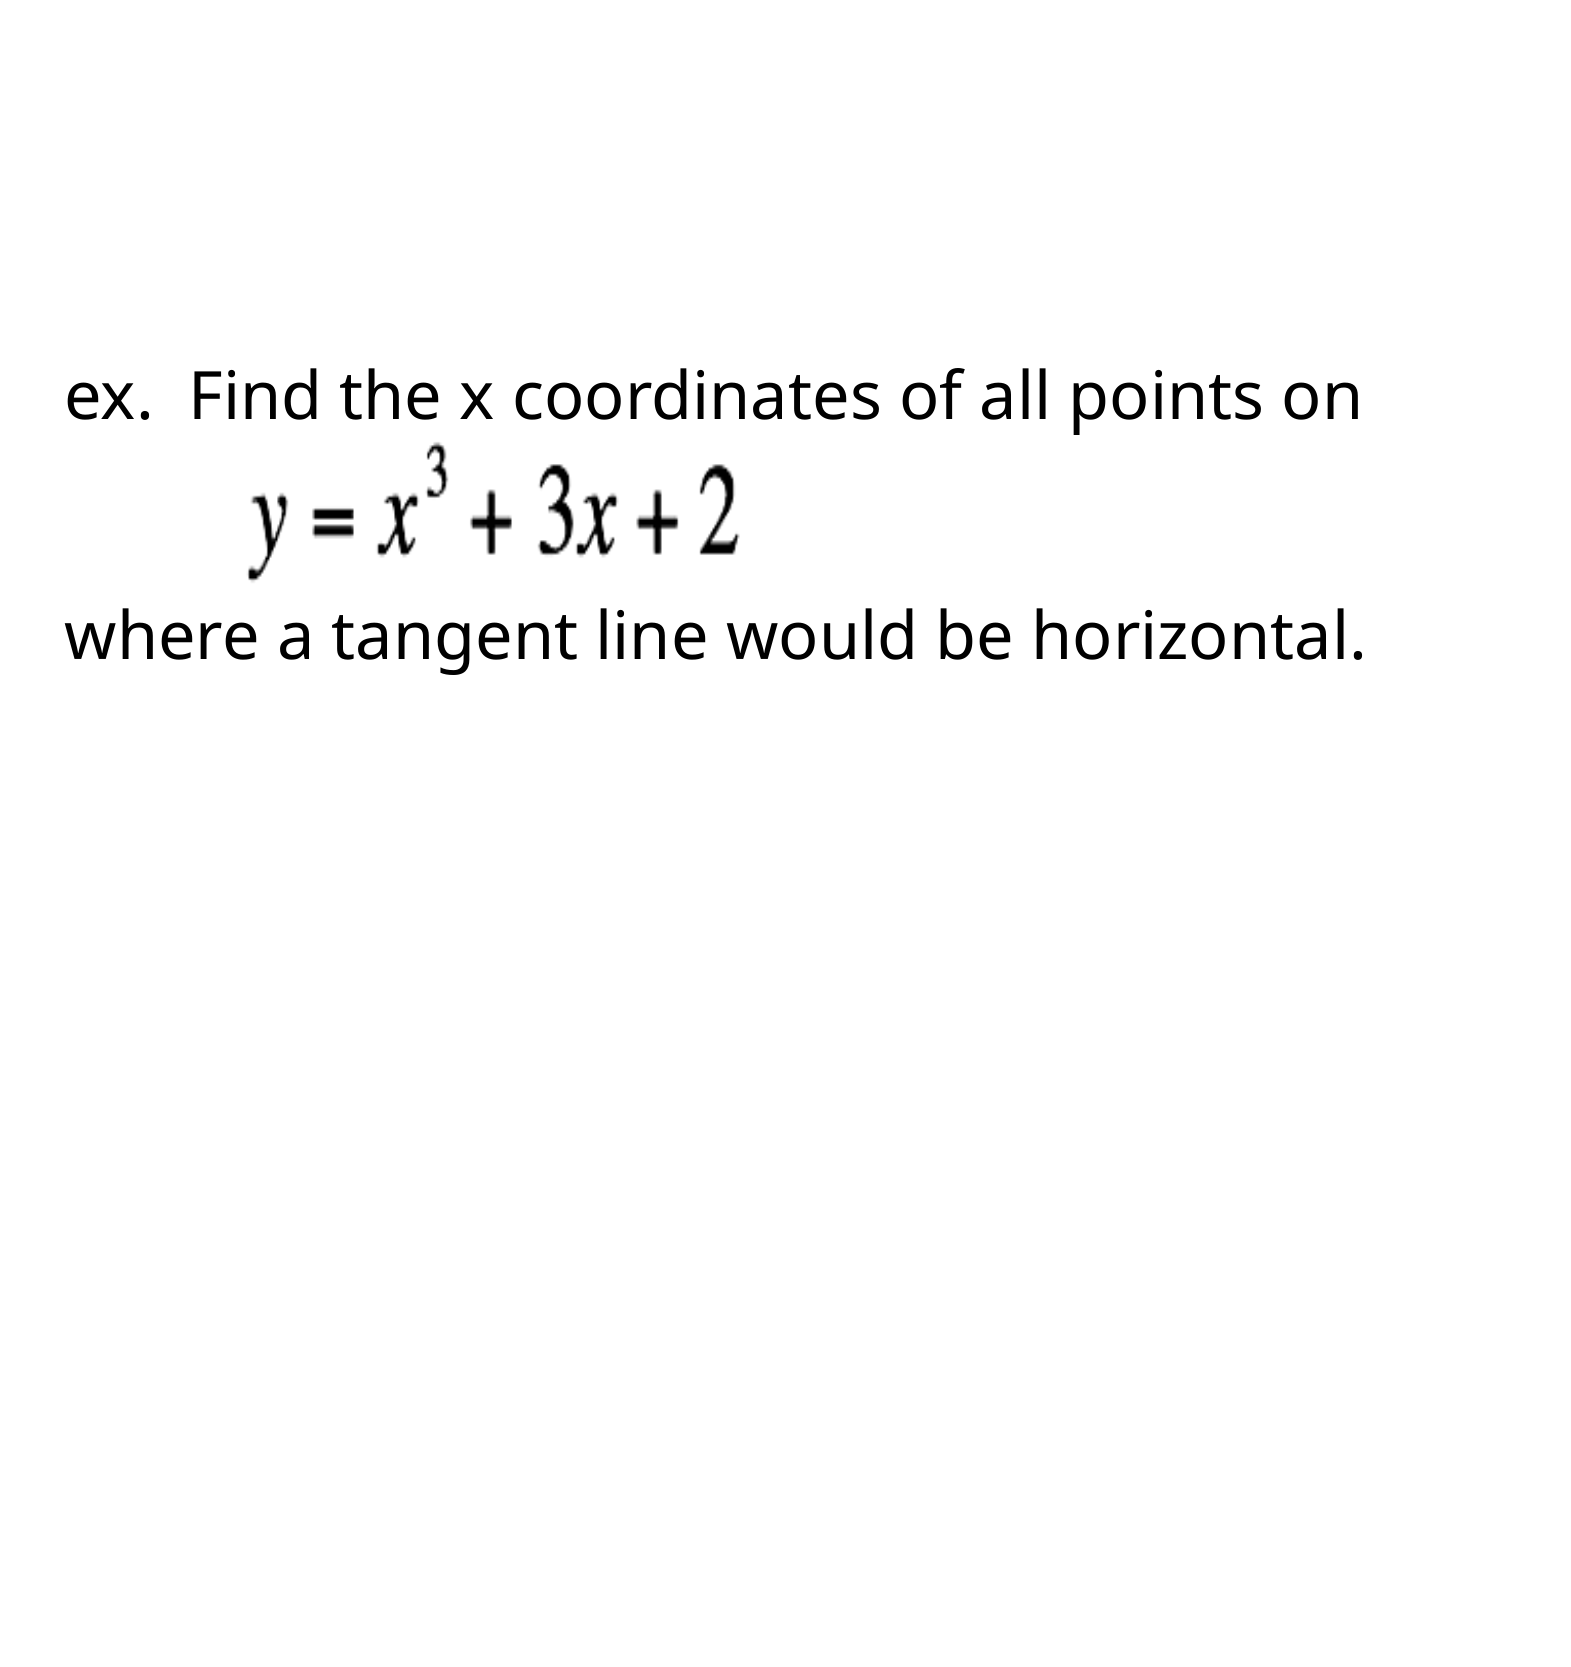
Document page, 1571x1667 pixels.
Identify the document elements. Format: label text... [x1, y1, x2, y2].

text_box ex. Find the x coordinates of all points on where a tangent line would be horizontal. [49, 345, 1445, 681]
picture [235, 424, 748, 597]
